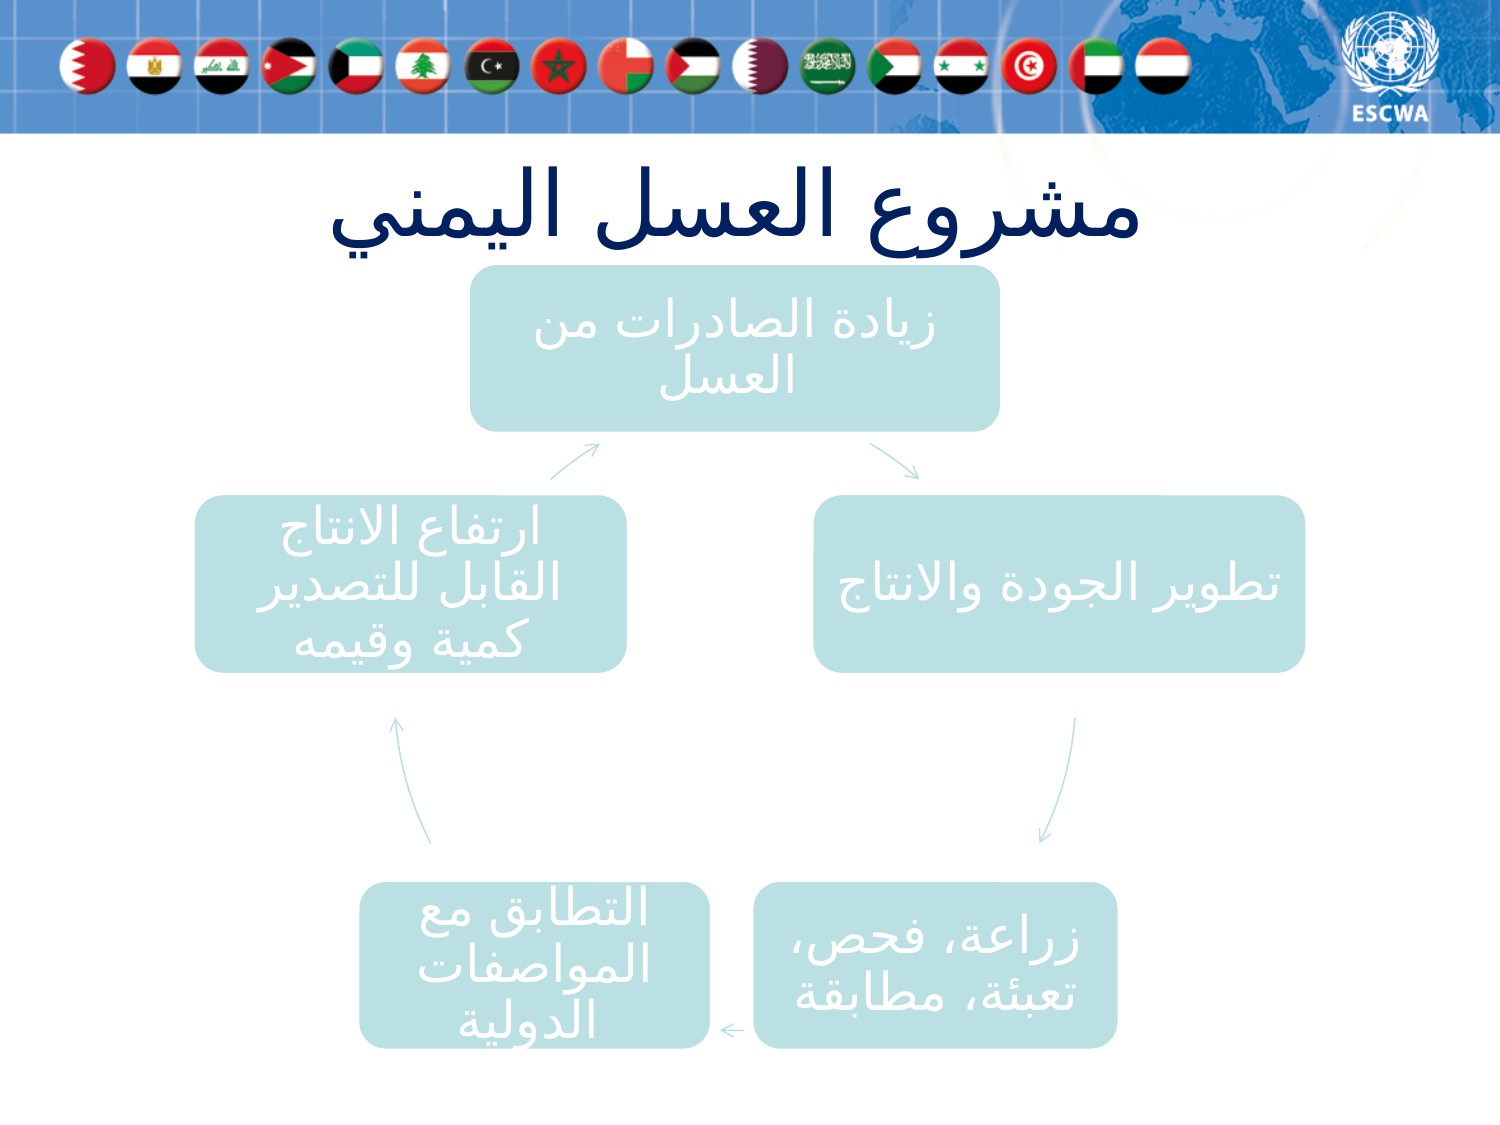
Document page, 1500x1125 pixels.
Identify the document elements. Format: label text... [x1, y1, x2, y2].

title مشروع العسل اليمني [75, 137, 1425, 250]
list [74, 262, 1426, 1063]
picture [0, 0, 1500, 1125]
